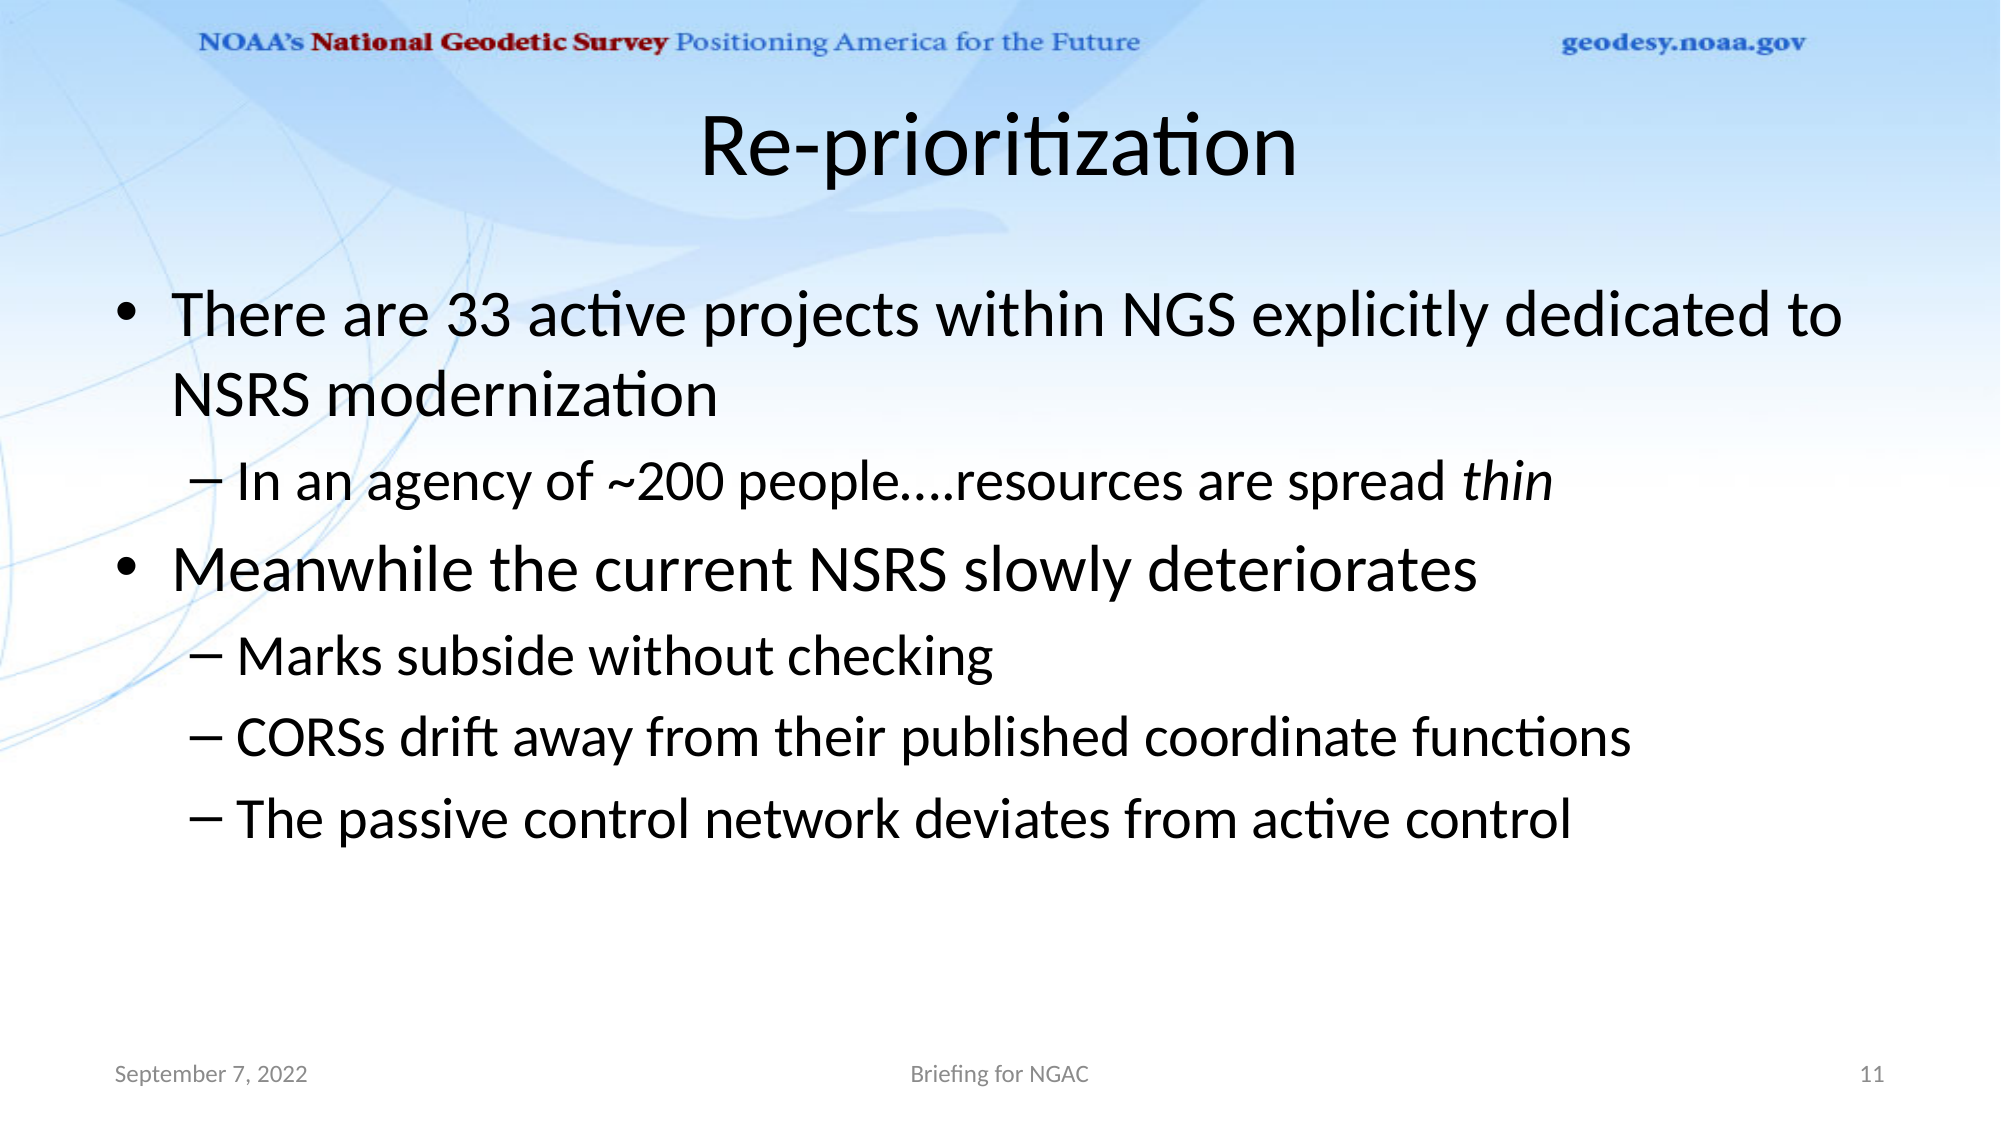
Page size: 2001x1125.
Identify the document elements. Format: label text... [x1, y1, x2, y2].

picture [0, 0, 2001, 1125]
title Re-prioritization [99, 45, 1900, 233]
footer Briefing for NGAC [683, 1042, 1317, 1103]
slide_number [99, 1042, 567, 1103]
list There are 33 active projects within NGS explicitly dedicated to NSRS modernization In an agency of ~200 people….resources are spread thin Meanwhile the current NSRS slowly deteriorates Marks subside without checking CORSs drift away from their published coordinate functions The passive control network deviates from active control [99, 262, 1900, 1005]
slide_number 11 [1433, 1042, 1900, 1103]
